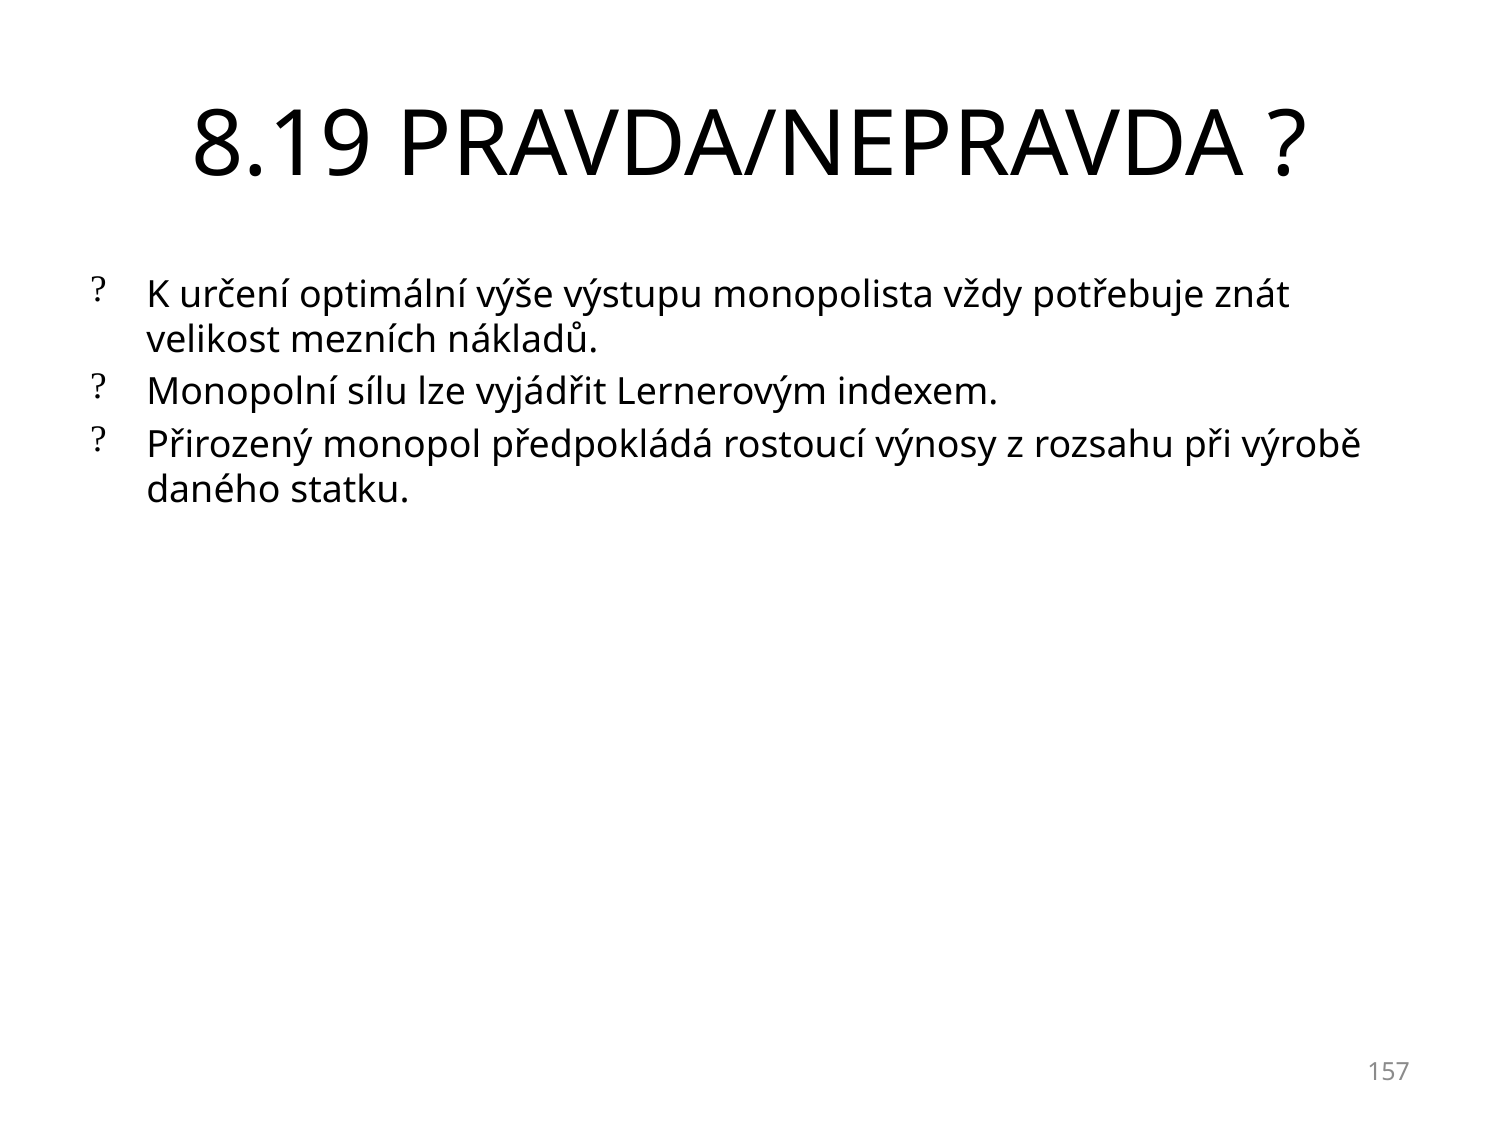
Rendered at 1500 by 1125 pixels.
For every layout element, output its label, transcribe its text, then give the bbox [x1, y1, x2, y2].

slide_number 157 [1074, 1042, 1425, 1103]
title 8.19 PRAVDA/NEPRAVDA ? [75, 45, 1425, 233]
list K určení optimální výše výstupu monopolista vždy potřebuje znát velikost mezních nákladů. Monopolní sílu lze vyjádřit Lernerovým indexem. Přirozený monopol předpokládá rostoucí výnosy z rozsahu při výrobě daného statku. [75, 262, 1425, 1005]
